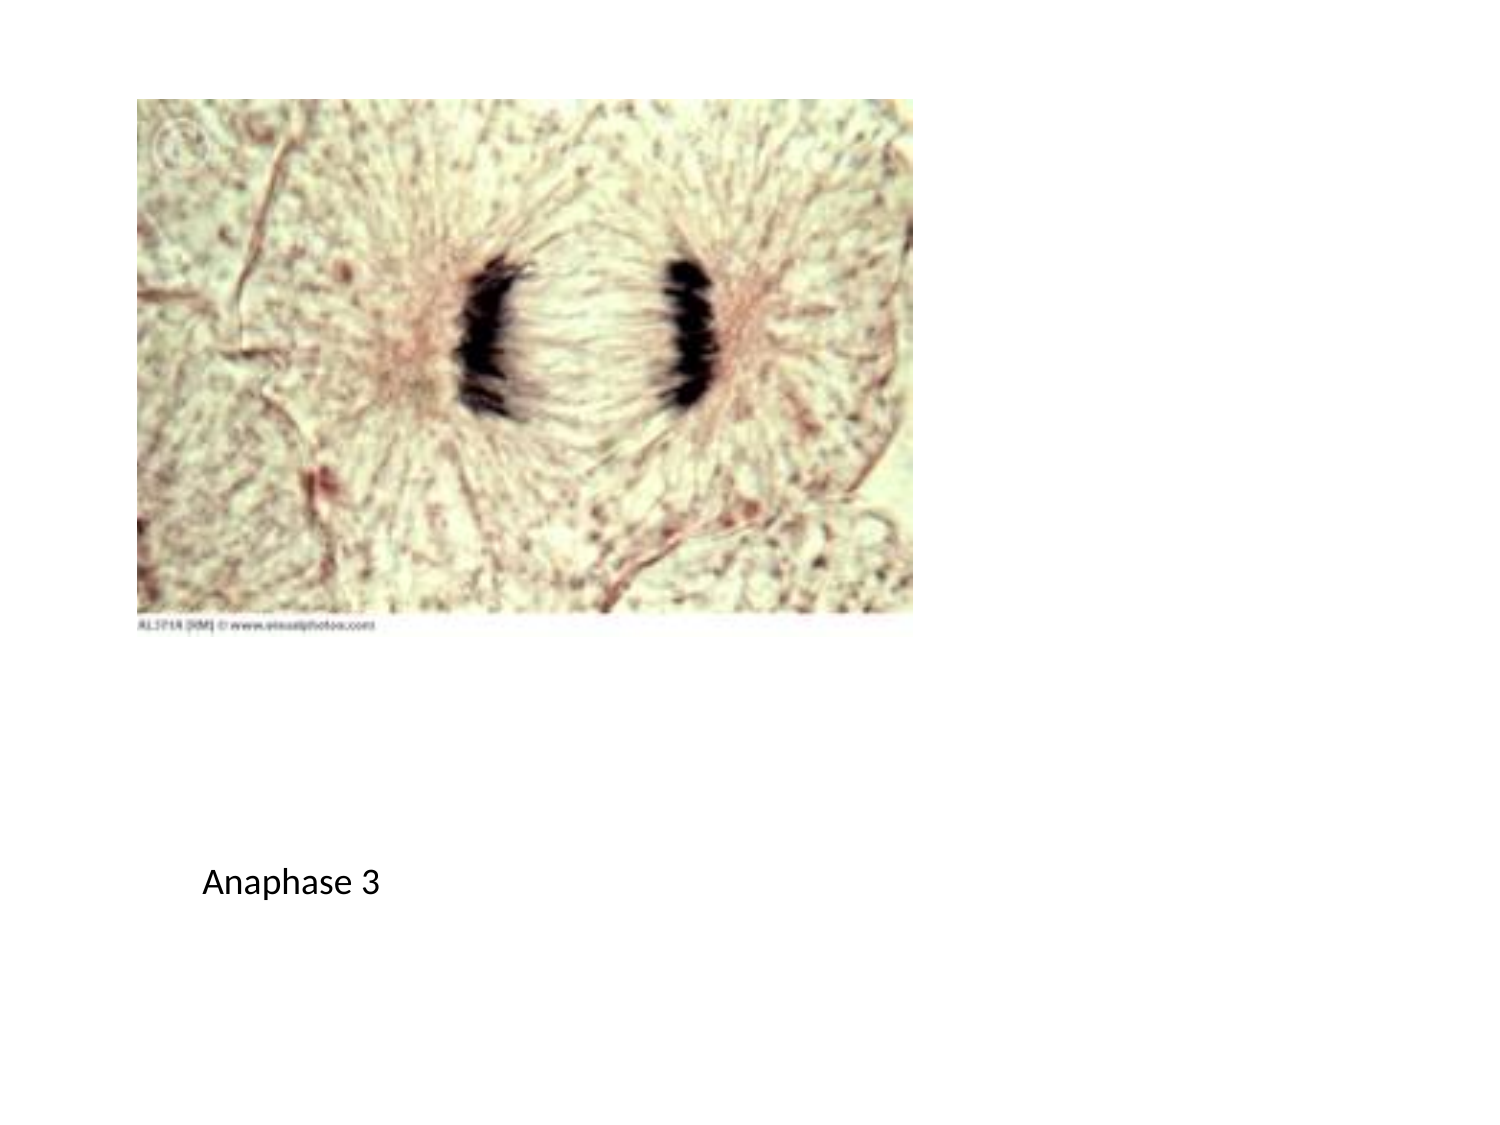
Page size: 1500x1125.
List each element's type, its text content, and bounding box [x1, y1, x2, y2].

text_box Anaphase 3 [187, 849, 1175, 910]
picture [137, 99, 913, 637]
